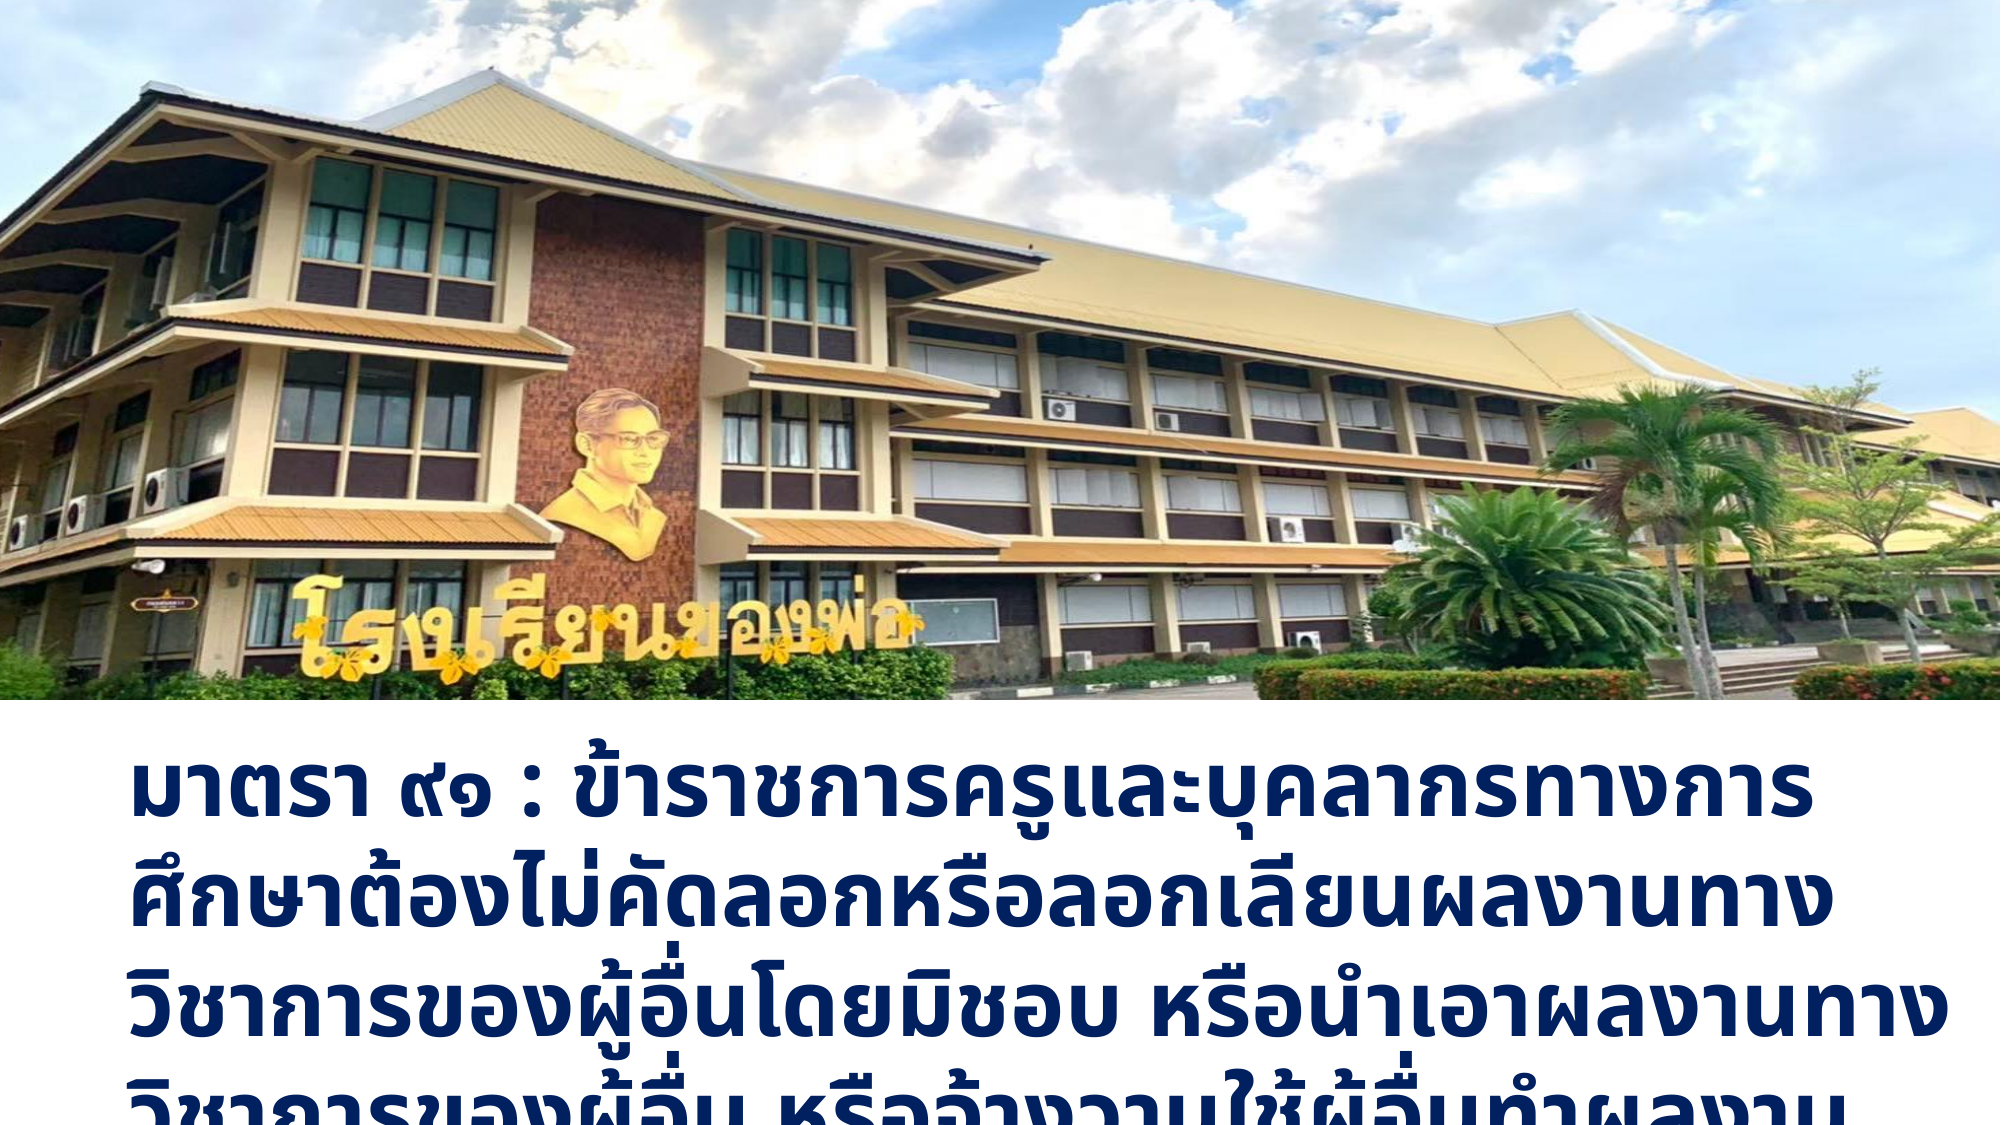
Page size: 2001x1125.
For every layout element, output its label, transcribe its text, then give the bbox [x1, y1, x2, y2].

picture [0, 0, 2000, 700]
text_box มาตรา ๙๑ : ข้าราชการครูและบุคลากรทางการศึกษาต้องไม่คัดลอกหรือลอกเลียนผลงานทางวิชาการของผู้อื่นโดยมิชอบ หรือนำเอาผลงานทางวิชาการของผู้อื่น หรือจ้างวานใช้ผู้อื่นทำผลงานทางวิชาการ [112, 717, 1970, 1125]
